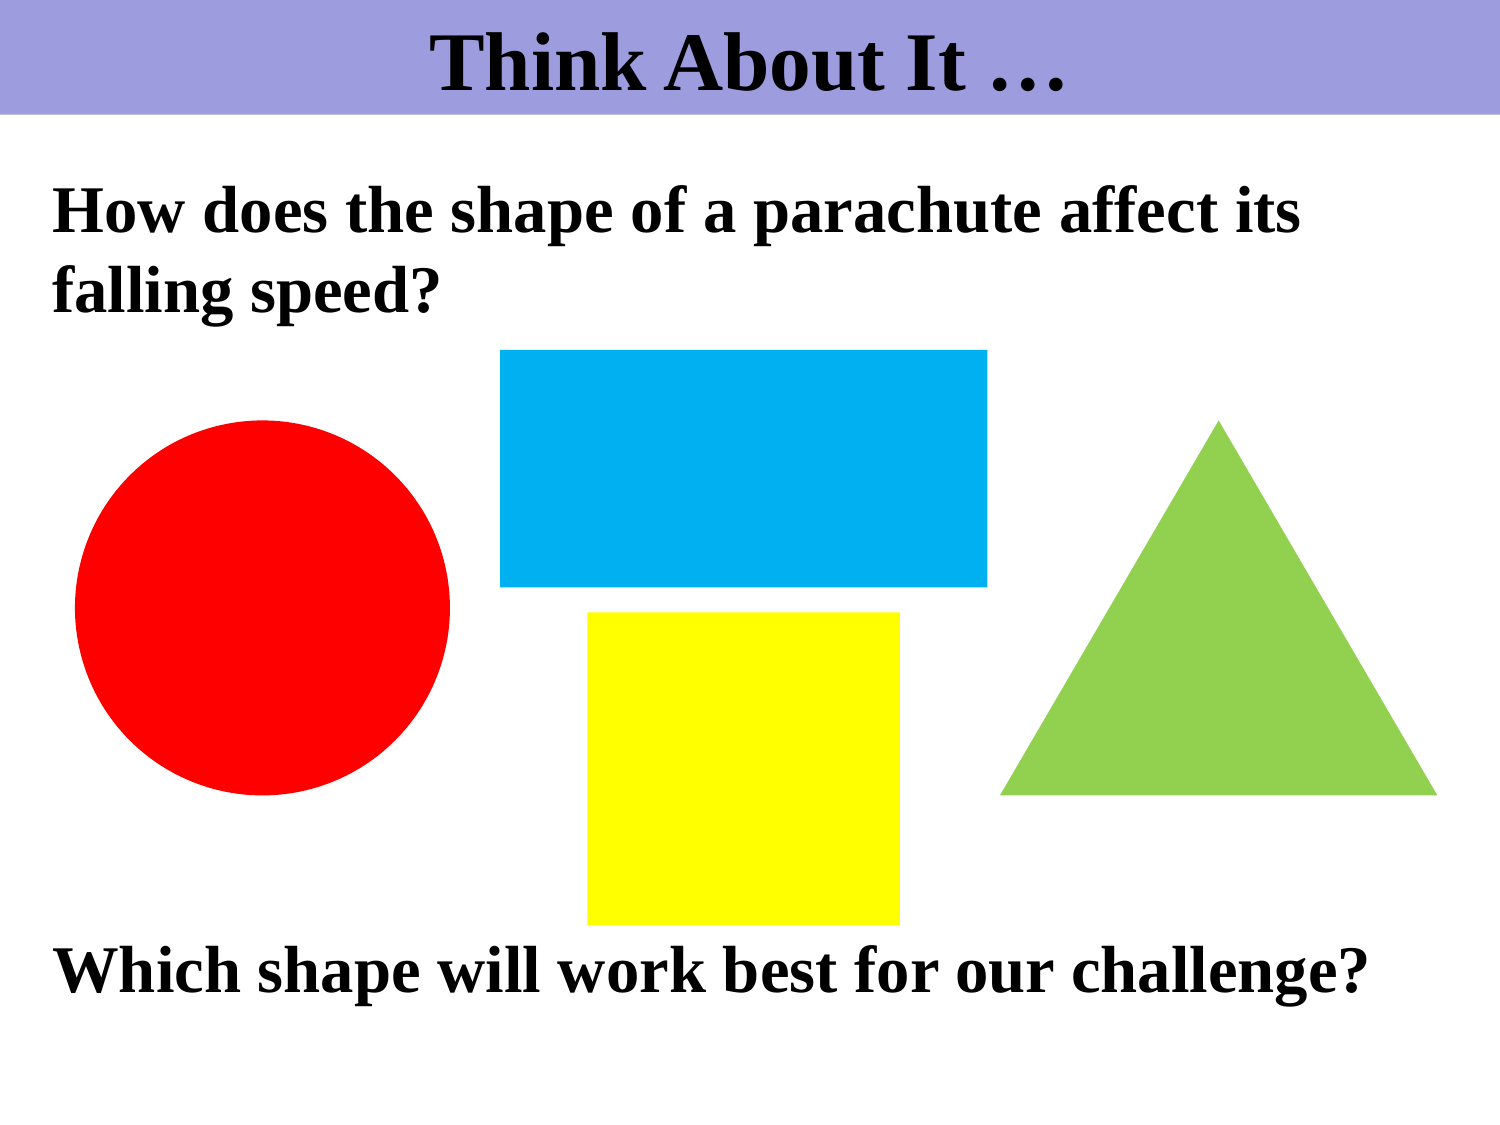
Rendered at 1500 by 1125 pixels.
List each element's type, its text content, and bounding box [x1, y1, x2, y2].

text_box [585, 610, 902, 927]
text_box How does the shape of a parachute affect its falling speed? Which shape will work best for our challenge? [37, 158, 1475, 1013]
text_box [998, 418, 1440, 798]
text_box [72, 418, 453, 798]
text_box [498, 348, 990, 590]
text_box Think About It … [0, 0, 1500, 115]
